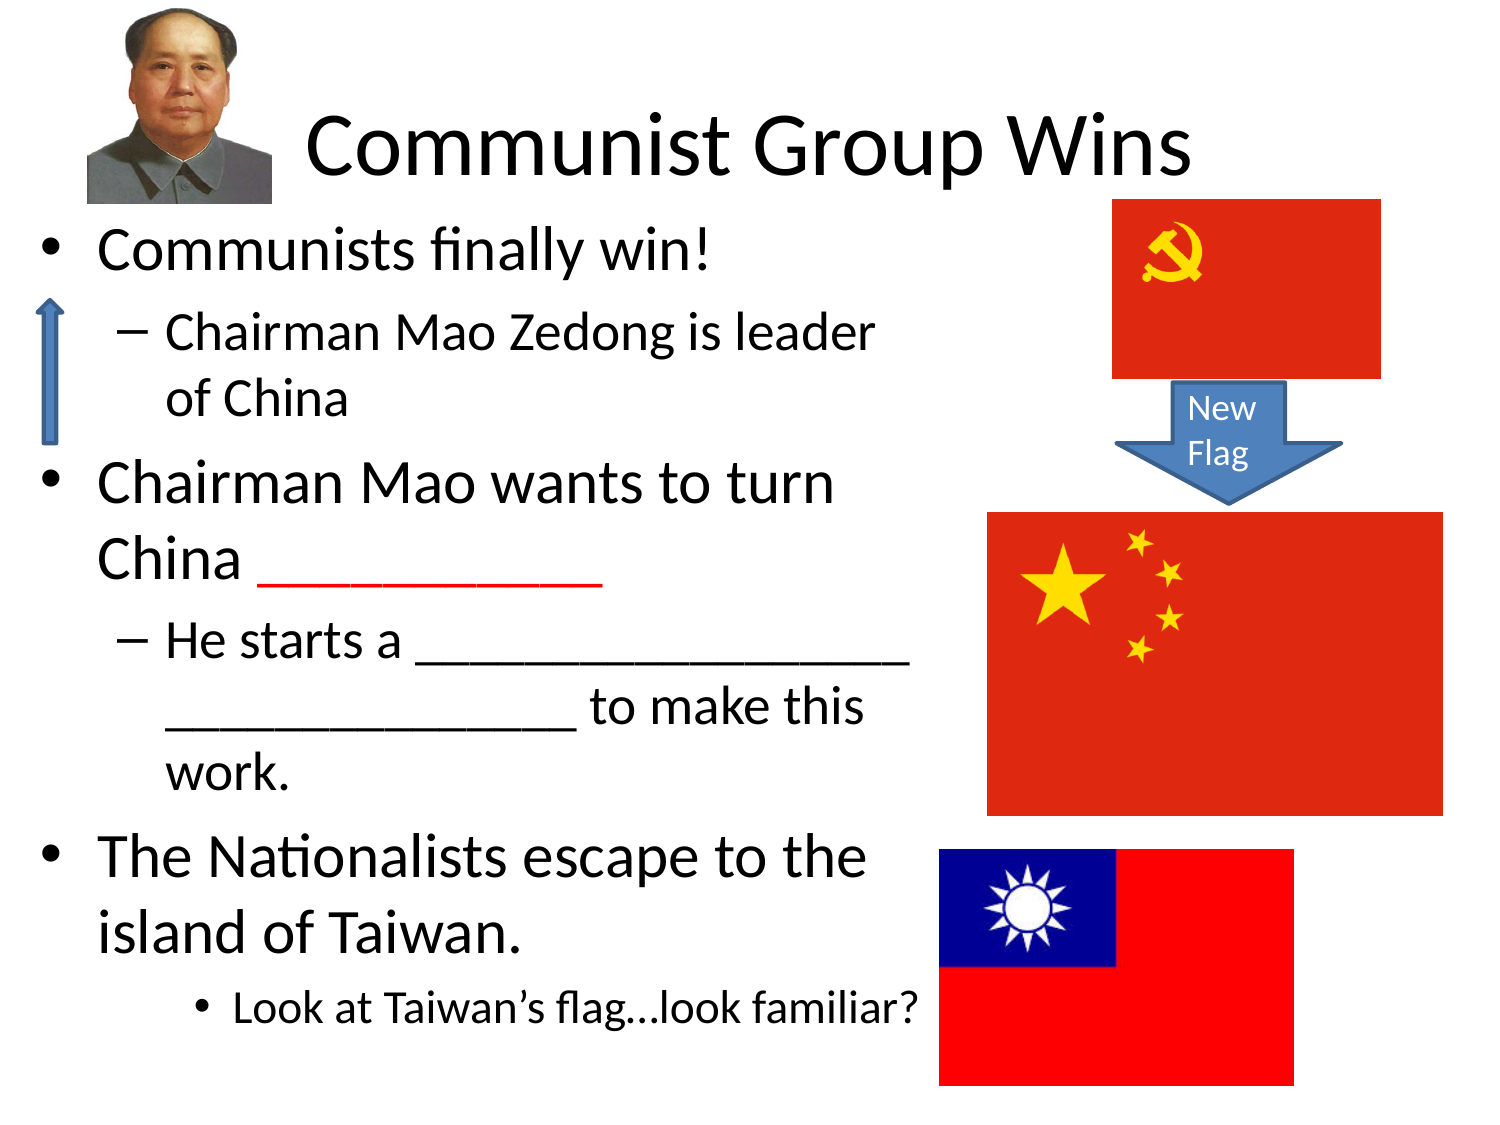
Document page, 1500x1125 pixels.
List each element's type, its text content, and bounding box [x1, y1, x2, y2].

title Communist Group Wins [75, 45, 82, 200]
picture [1112, 199, 1381, 379]
picture [938, 849, 1294, 1087]
list Communists finally win! Chairman Mao Zedong is leader of China Chairman Mao wants to turn China ___________ He starts a __________________ _______________ to make this work. The Nationalists escape to the island of Taiwan. Look at Taiwan’s flag…look familiar? [24, 200, 943, 1125]
text_box [35, 297, 65, 446]
picture [87, 3, 272, 205]
picture [987, 512, 1443, 816]
title Communist Group Wins [276, 45, 1425, 233]
text_box New Flag [1114, 388, 1344, 506]
